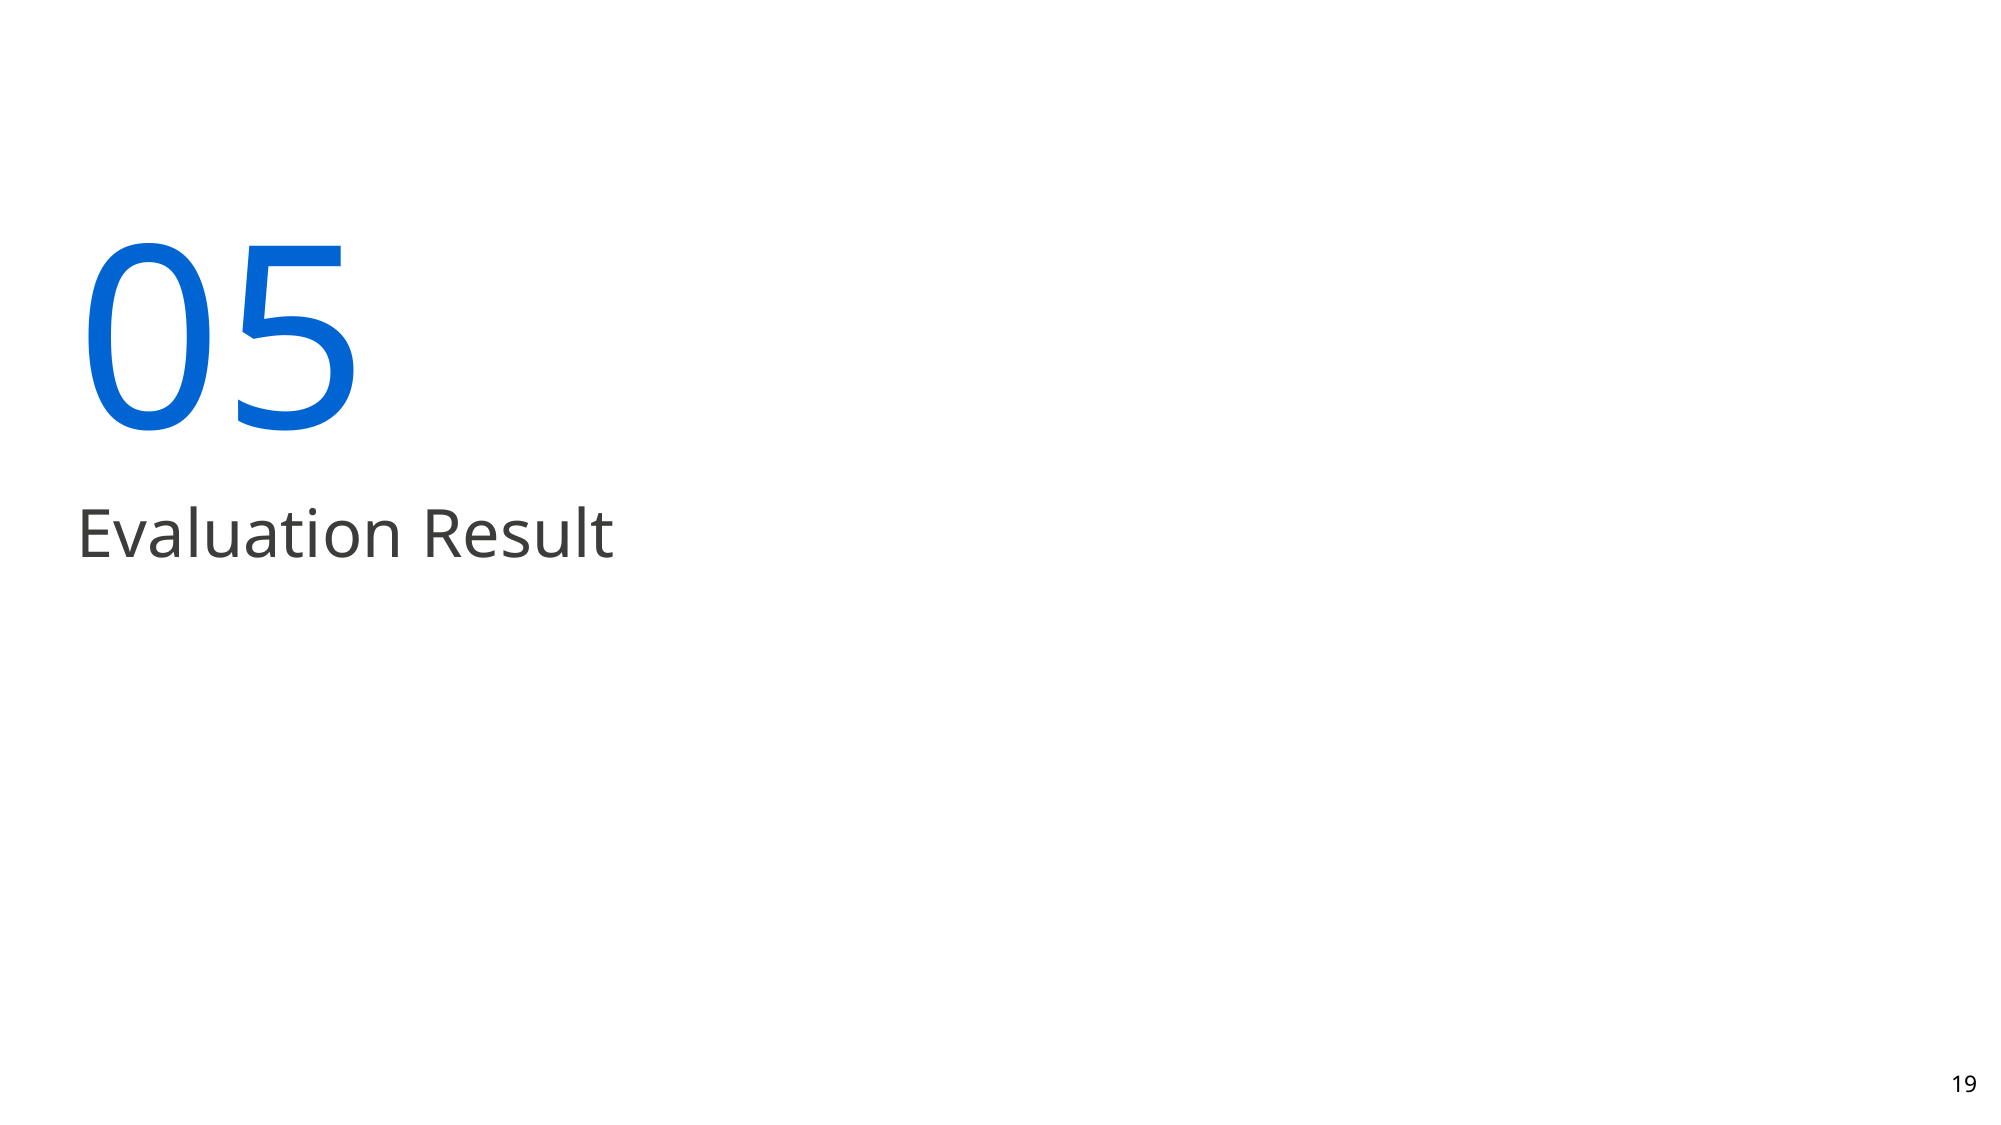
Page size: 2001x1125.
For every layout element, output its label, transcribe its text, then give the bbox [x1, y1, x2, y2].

list 05 [0, 0, 542, 480]
title Evaluation Result [76, 499, 974, 589]
